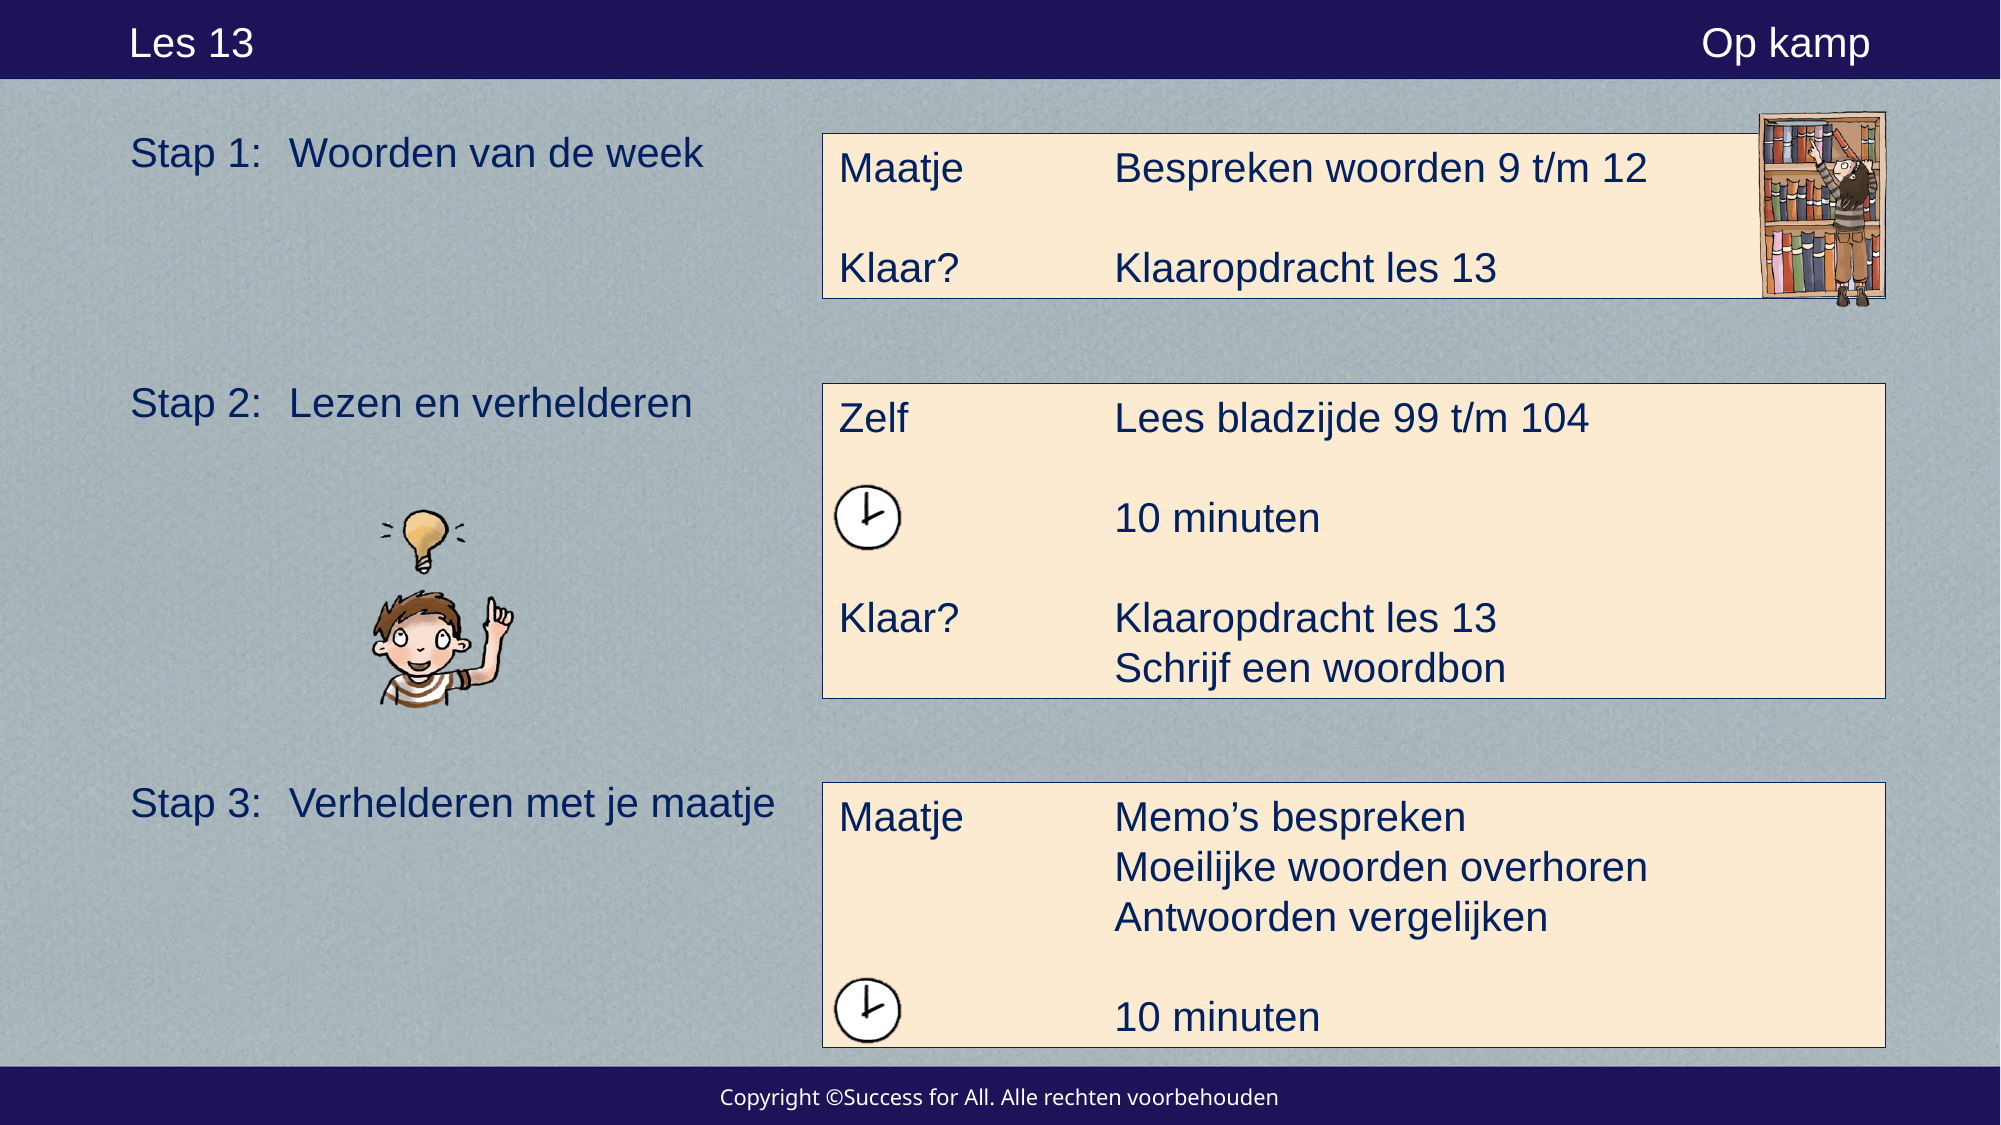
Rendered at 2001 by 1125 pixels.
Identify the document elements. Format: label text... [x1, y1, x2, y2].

text_box Zelf Lees bladzijde 99 t/m 104 10 minuten Klaar? Klaaropdracht les 13 Schrijf een woordbon [822, 383, 1886, 699]
picture [0, 0, 2001, 1125]
text_box Stap 1: Woorden van de week Stap 2: Lezen en verhelderen Stap 3: Verhelderen met je maatje [115, 118, 908, 884]
text_box Copyright ©Success for All. Alle rechten voorbehouden [0, 1076, 2000, 1125]
text_box Les 13 [114, 8, 354, 73]
text_box Maatje Memo’s bespreken Moeilijke woorden overhoren Antwoorden vergelijken 10 minuten [822, 782, 1886, 1048]
text_box Op kamp [999, 8, 1886, 73]
text_box Maatje Bespreken woorden 9 t/m 12 Klaar? Klaaropdracht les 13 [822, 133, 1745, 299]
